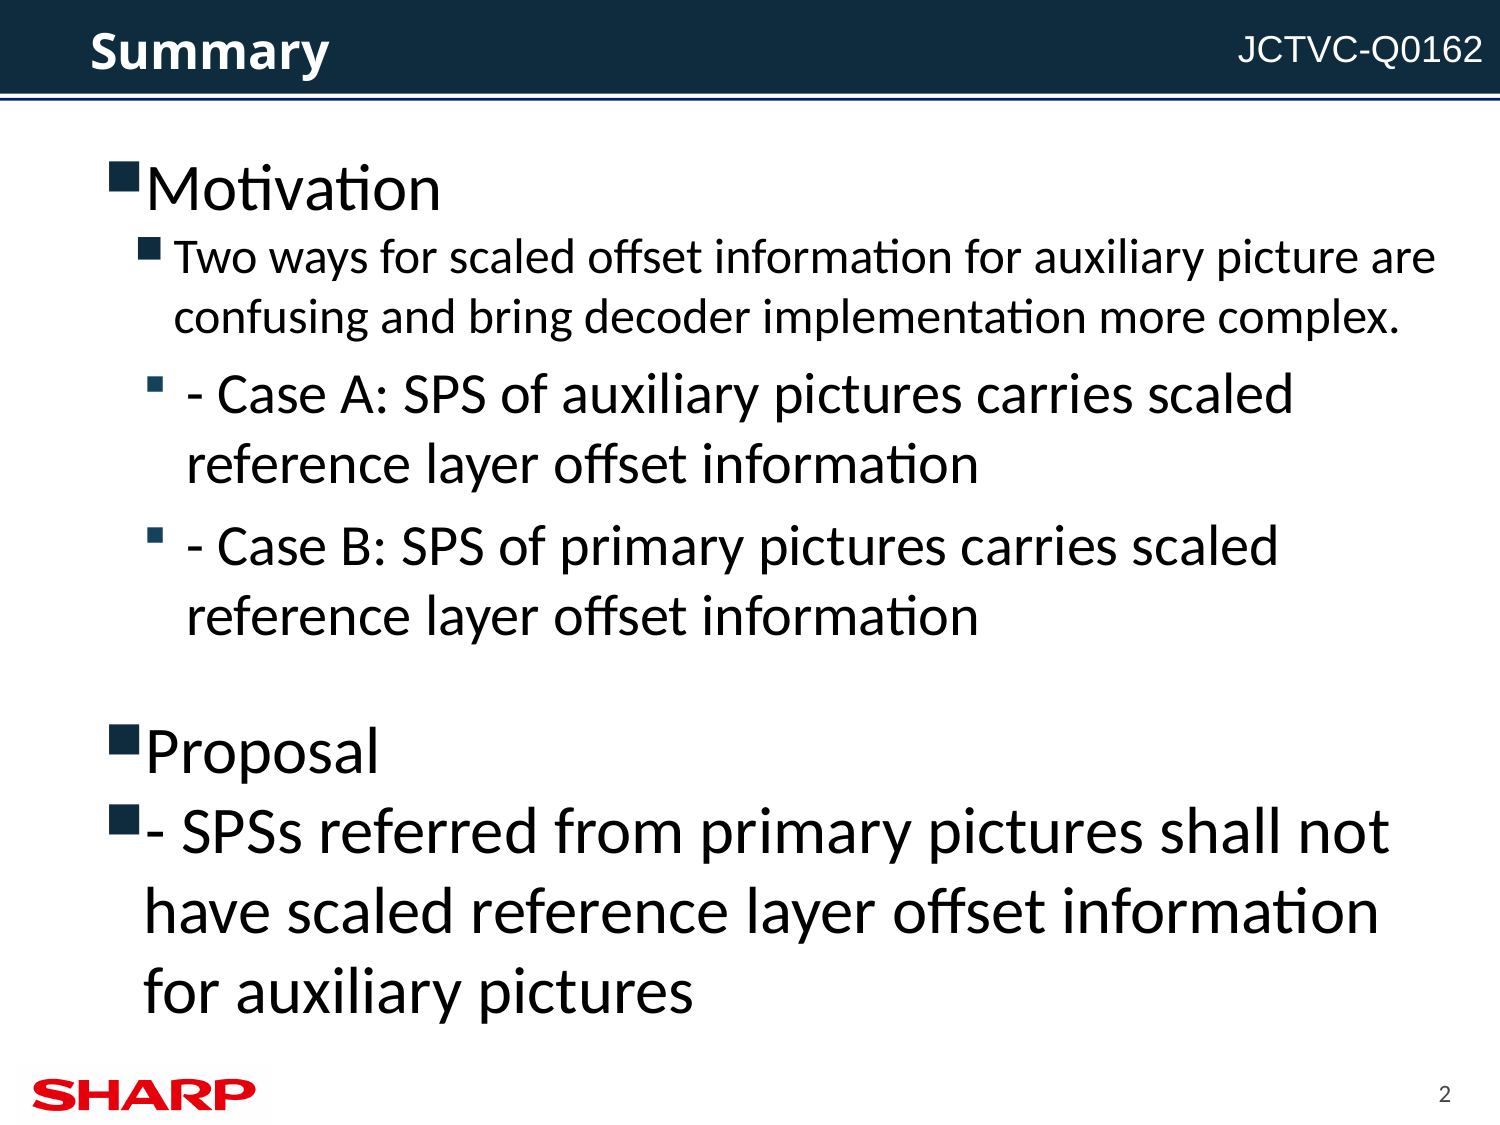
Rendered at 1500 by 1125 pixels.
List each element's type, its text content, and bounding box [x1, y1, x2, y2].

list Motivation Two ways for scaled offset information for auxiliary picture are confusing and bring decoder implementation more complex. - Case A: SPS of auxiliary pictures carries scaled reference layer offset information - Case B: SPS of primary pictures carries scaled reference layer offset information Proposal - SPSs referred from primary pictures shall not have scaled reference layer offset information for auxiliary pictures [74, 128, 1467, 1071]
title Summary [74, 15, 1426, 85]
picture [17, 1064, 271, 1125]
slide_number 2 [1345, 1062, 1467, 1108]
